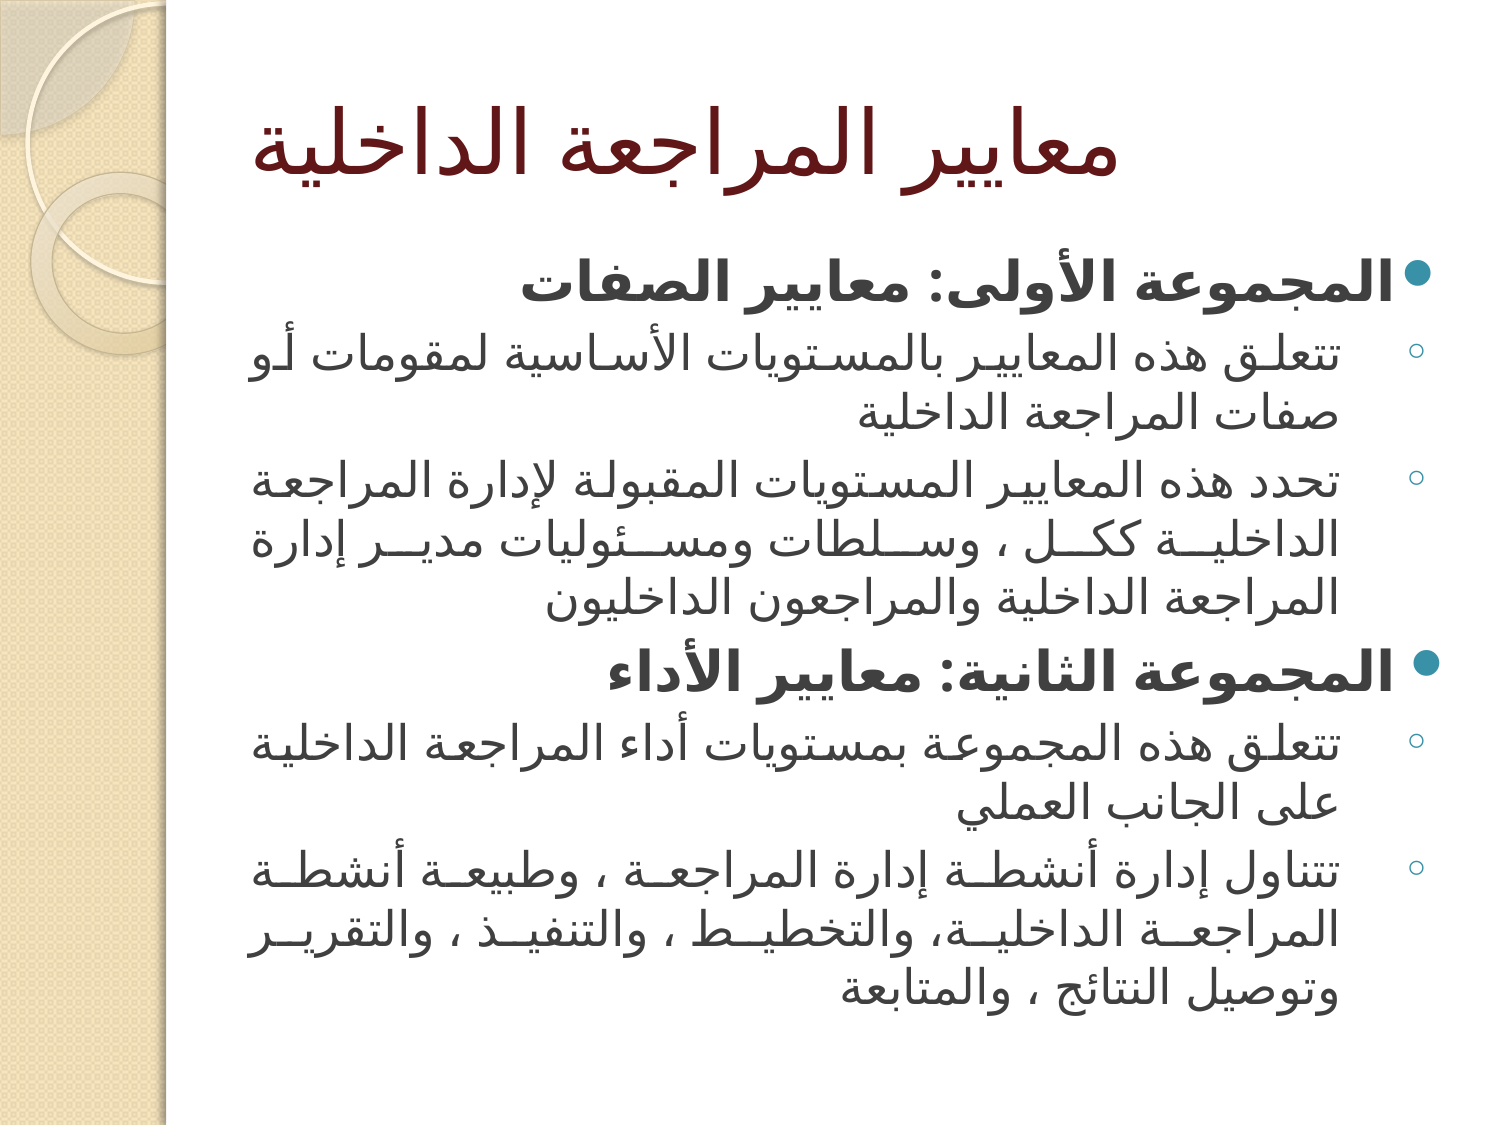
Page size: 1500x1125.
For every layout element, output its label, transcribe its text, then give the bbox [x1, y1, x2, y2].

title معايير المراجعة الداخلية [235, 45, 1466, 233]
list المجموعة الأولى: معايير الصفات تتعلق هذه المعايير بالمستويات الأساسية لمقومات أو صفات المراجعة الداخلية تحدد هذه المعايير المستويات المقبولة لإدارة المراجعة الداخلية ككل ، وسلطات ومسئوليات مدير إدارة المراجعة الداخلية والمراجعون الداخليون المجموعة الثانية: معايير الأداء تتعلق هذه المجموعة بمستويات أداء المراجعة الداخلية على الجانب العملي تتناول إدارة أنشطة إدارة المراجعة ، وطبيعة أنشطة المراجعة الداخلية، والتخطيط ، والتنفيذ ، والتقرير وتوصيل النتائج ، والمتابعة [235, 237, 1466, 1025]
